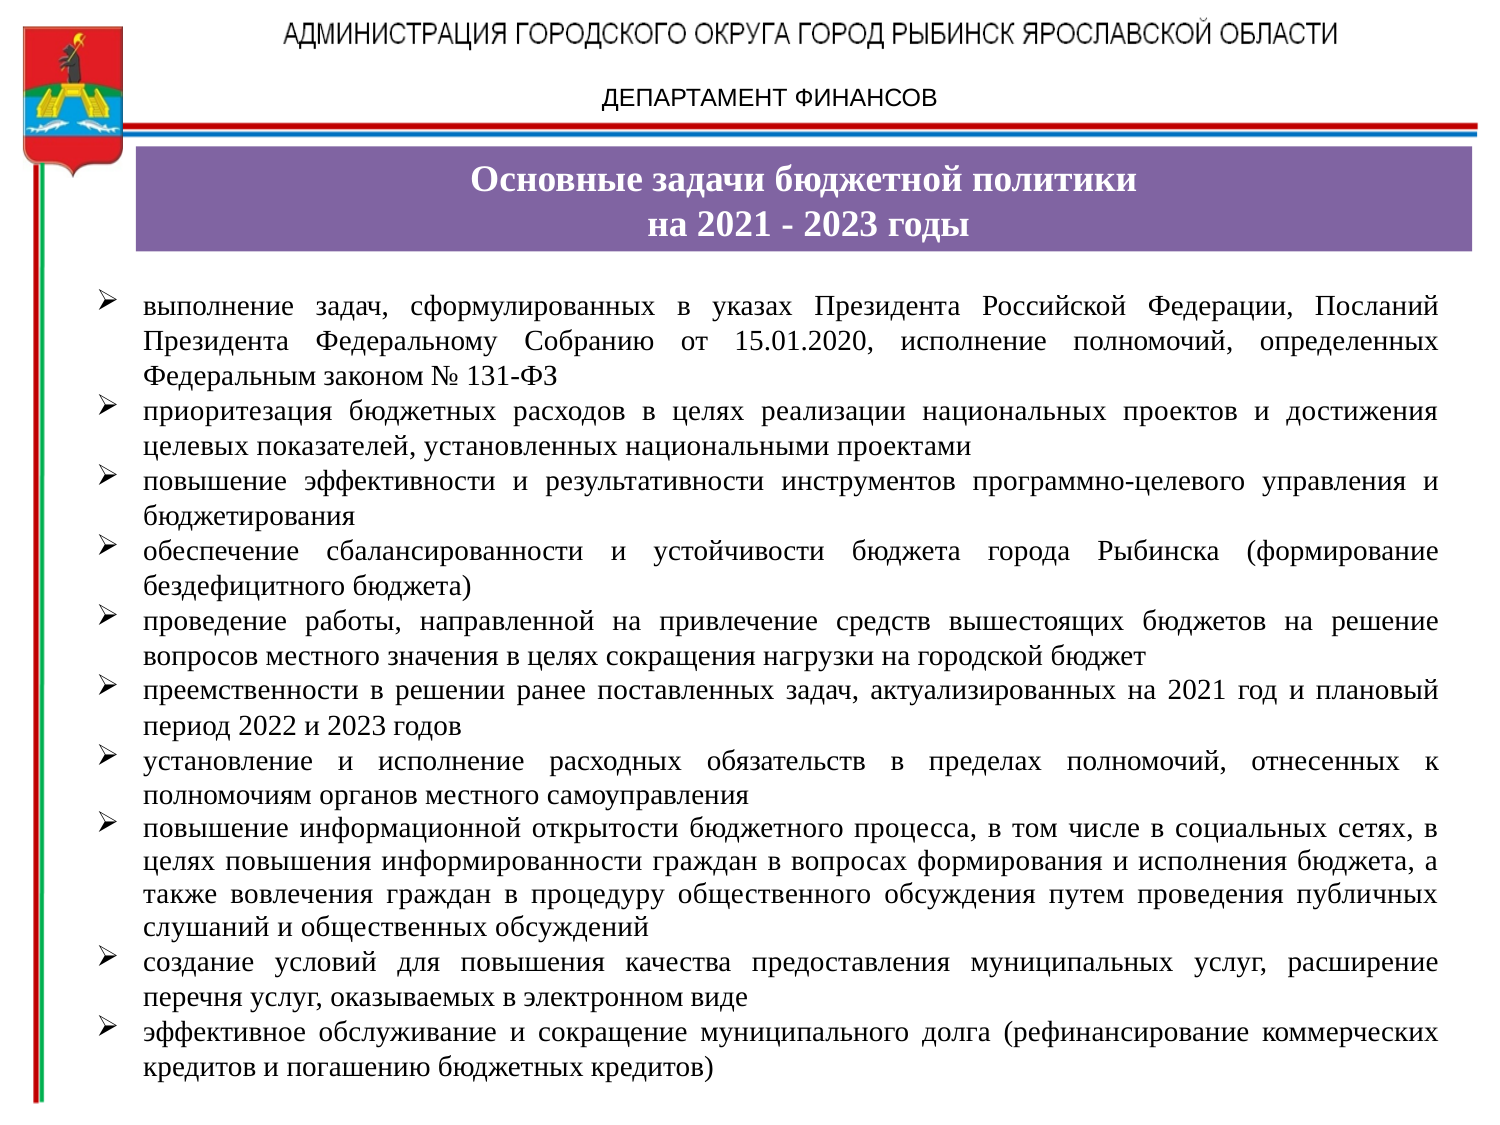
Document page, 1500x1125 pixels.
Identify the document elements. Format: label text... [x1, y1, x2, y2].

text_box Основные задачи бюджетной политики на 2021 - 2023 годы [135, 146, 1473, 252]
picture [0, 0, 1500, 1125]
text_box выполнение задач, сформулированных в указах Президента Российской Федерации, Посланий Президента Федеральному Собранию от 15.01.2020, исполнение полномочий, определенных Федеральным законом № 131-ФЗ приоритезация бюджетных расходов в целях реализации национальных проектов и достижения целевых показателей, установленных национальными проектами повышение эффективности и результативности инструментов программно-целевого управления и бюджетирования обеспечение сбалансированности и устойчивости бюджета города Рыбинска (формирование бездефицитного бюджета) проведение работы, направленной на привлечение средств вышестоящих бюджетов на решение вопросов местного значения в целях сокращения нагрузки на городской бюджет преемственности в решении ранее поставленных задач, актуализированных на 2021 год и плановый период 2022 и 2023 годов установление и исполнение расходных обязательств в пределах полномочий, отнесенных к полномочиям органов местного самоуправления повышение информационной открытости бюджетного процесса, в том числе в социальных сетях, в целях повышения информированности граждан в вопросах формирования и исполнения бюджета, а также вовлечения граждан в процедуру общественного обсуждения путем проведения публичных слушаний и общественных обсуждений создание условий для повышения качества предоставления муниципальных услуг, расширение перечня услуг, оказываемых в электронном виде эффективное обслуживание и сокращение муниципального долга (рефинансирование коммерческих кредитов и погашению бюджетных кредитов) [81, 278, 1455, 1090]
text_box ДЕПАРТАМЕНТ ФИНАНСОВ [537, 73, 1010, 119]
